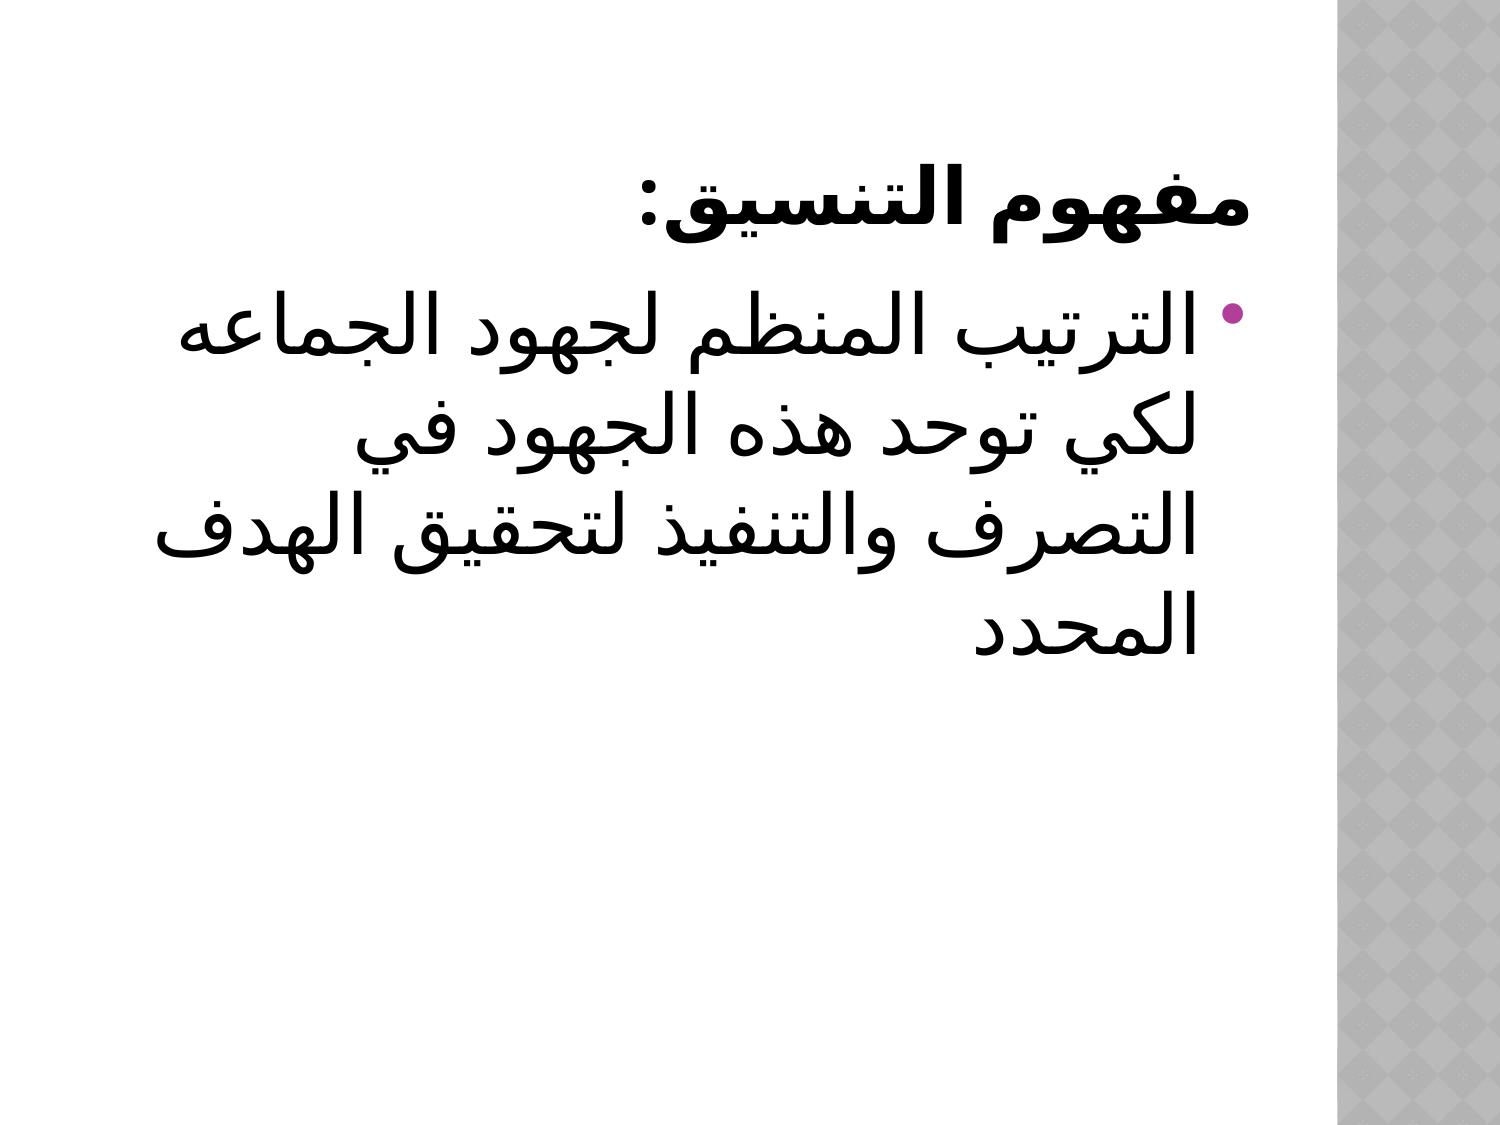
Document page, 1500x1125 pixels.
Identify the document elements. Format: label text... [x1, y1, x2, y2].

title مفهوم التنسيق: [75, 52, 1263, 240]
list الترتيب المنظم لجهود الجماعه لكي توحد هذه الجهود في التصرف والتنفيذ لتحقيق الهدف المحدد [75, 264, 1263, 1059]
